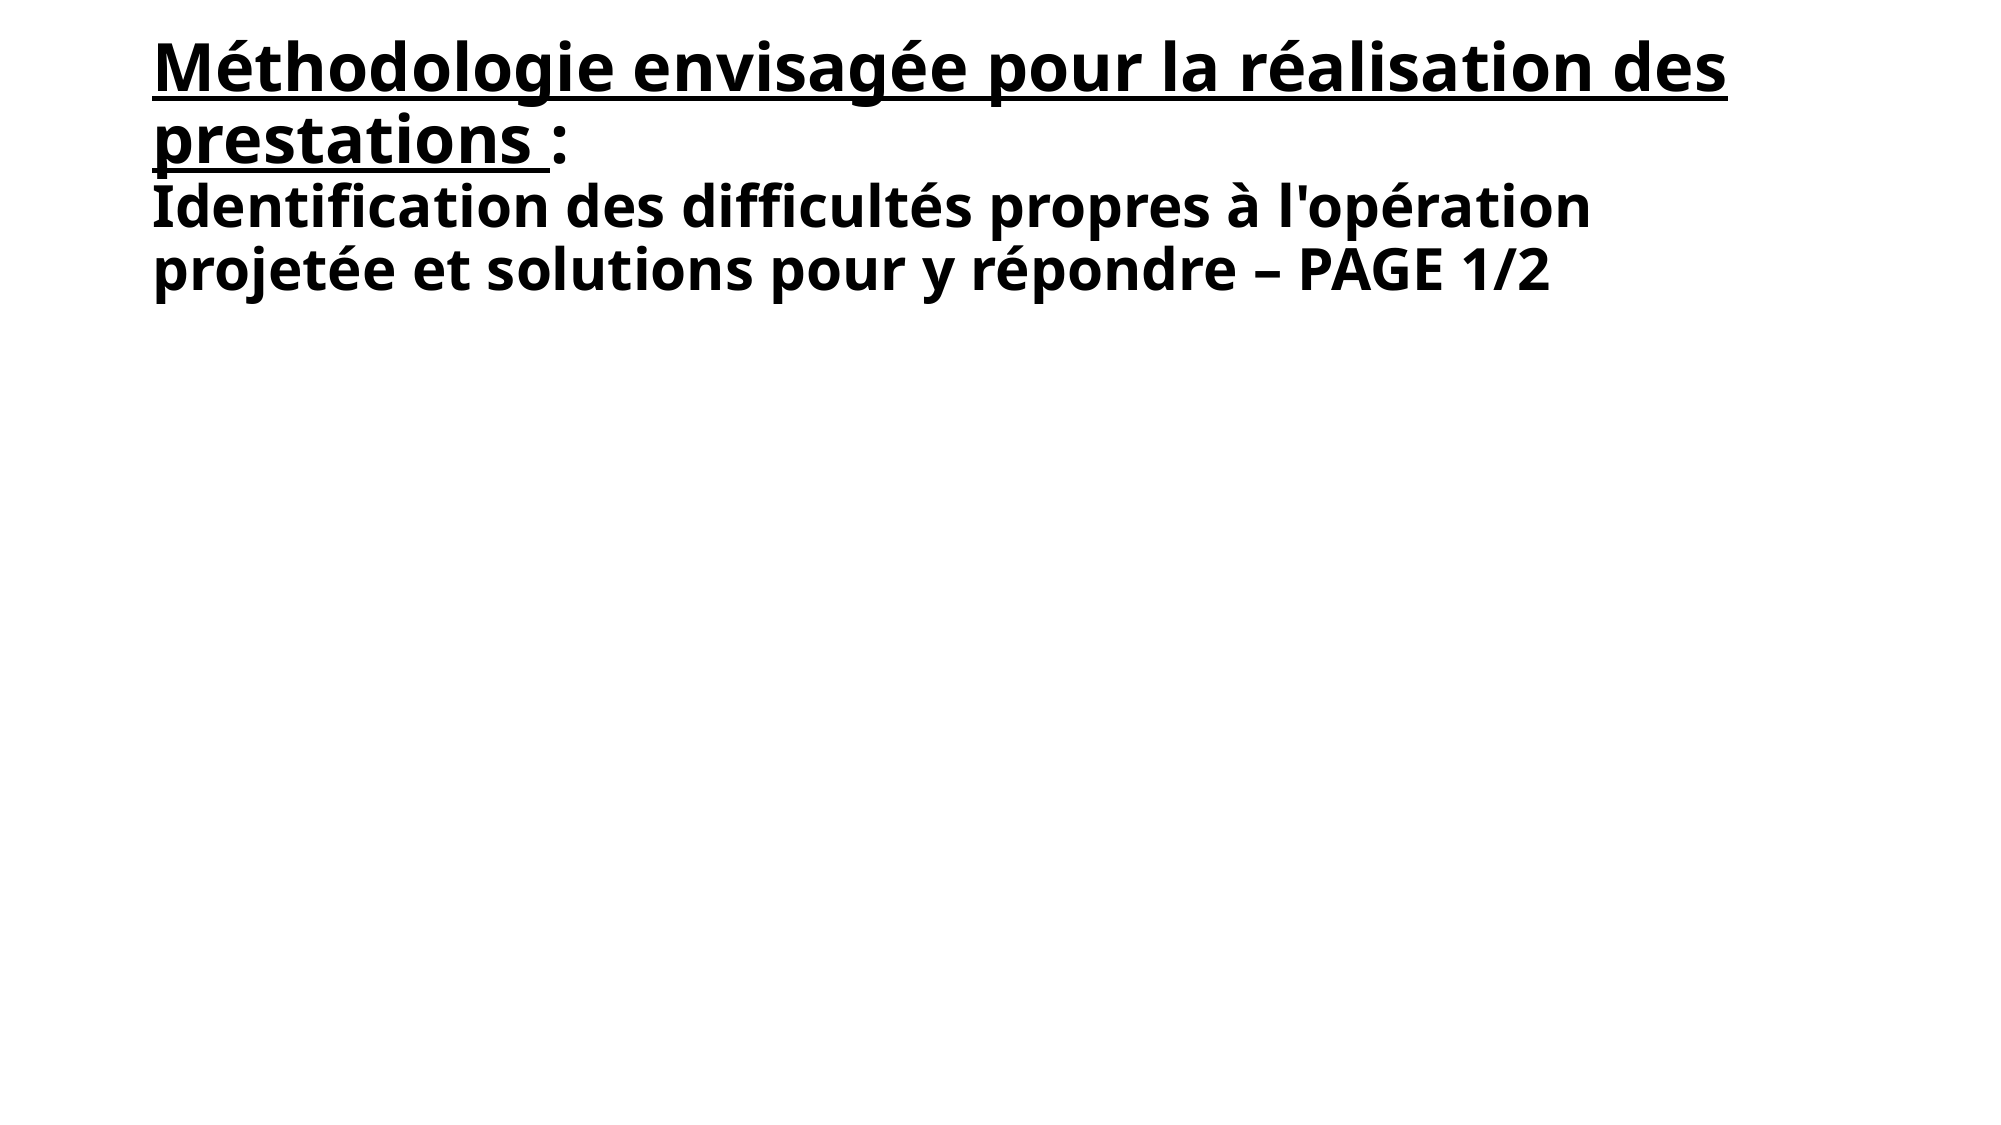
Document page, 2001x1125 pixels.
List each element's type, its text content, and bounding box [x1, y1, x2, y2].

title Méthodologie envisagée pour la réalisation des prestations : Identification des difficultés propres à l'opération projetée et solutions pour y répondre – PAGE 1/2 [137, 59, 1863, 278]
